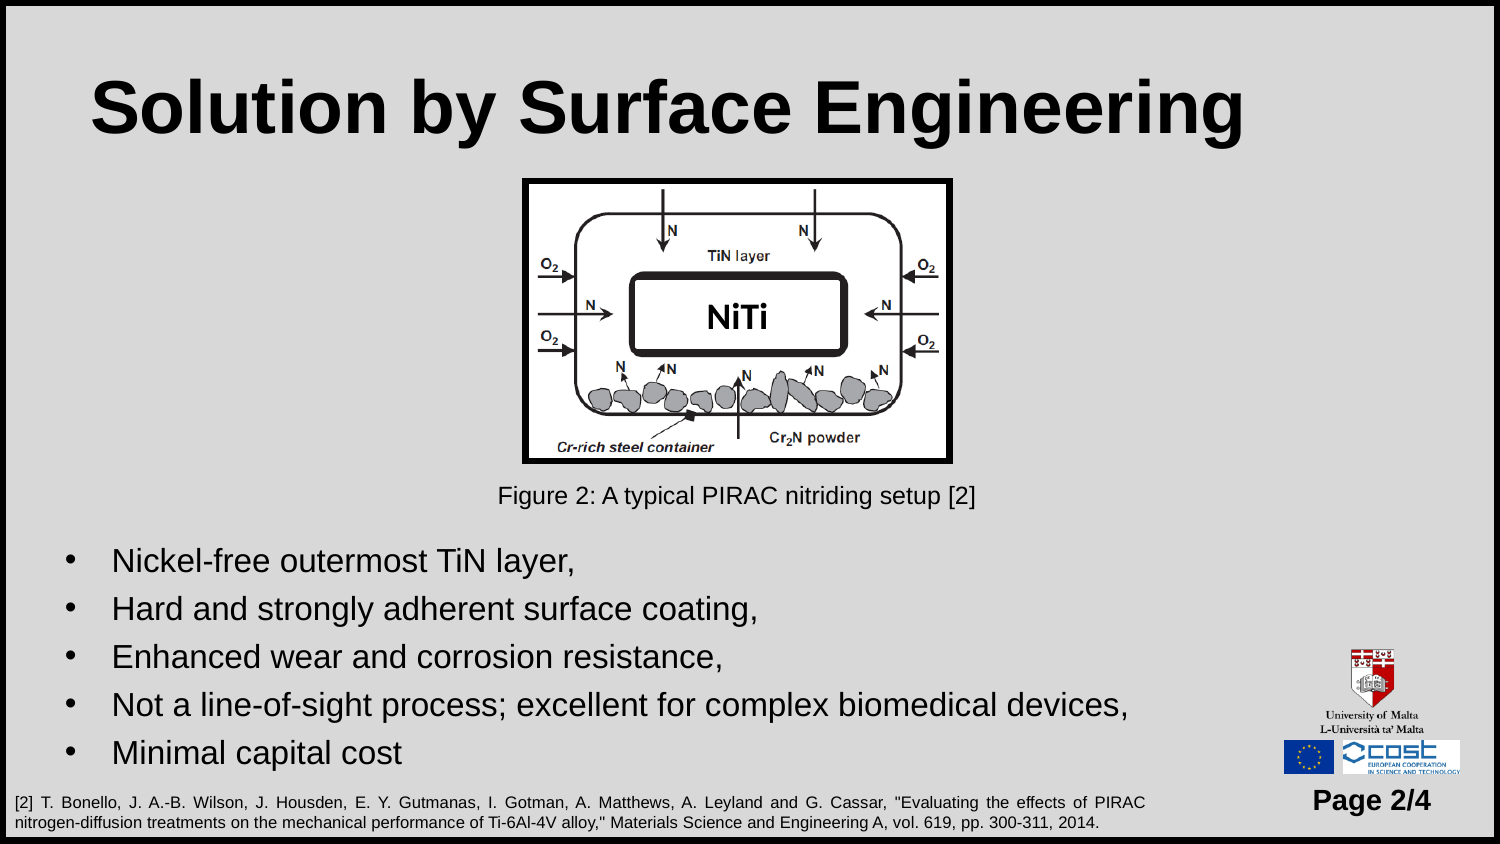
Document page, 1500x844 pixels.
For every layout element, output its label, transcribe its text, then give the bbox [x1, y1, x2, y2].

title Solution by Surface Engineering [75, 33, 1425, 175]
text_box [1284, 648, 1460, 774]
text_box Page 2/4 [1284, 781, 1460, 824]
text_box Nickel-free outermost TiN layer, Hard and strongly adherent surface coating, Enhanced wear and corrosion resistance, Not a line-of-sight process; excellent for complex biomedical devices, Minimal capital cost [50, 524, 1450, 779]
text_box [0, 0, 1500, 844]
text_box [462, 184, 1013, 518]
text_box [2] T. Bonello, J. A.-B. Wilson, J. Housden, E. Y. Gutmanas, I. Gotman, A. Matthews, A. Leyland and G. Cassar, "Evaluating the effects of PIRAC nitrogen-diffusion treatments on the mechanical performance of Ti-6Al-4V alloy," Materials Science and Engineering A, vol. 619, pp. 300-311, 2014. [0, 784, 1163, 844]
